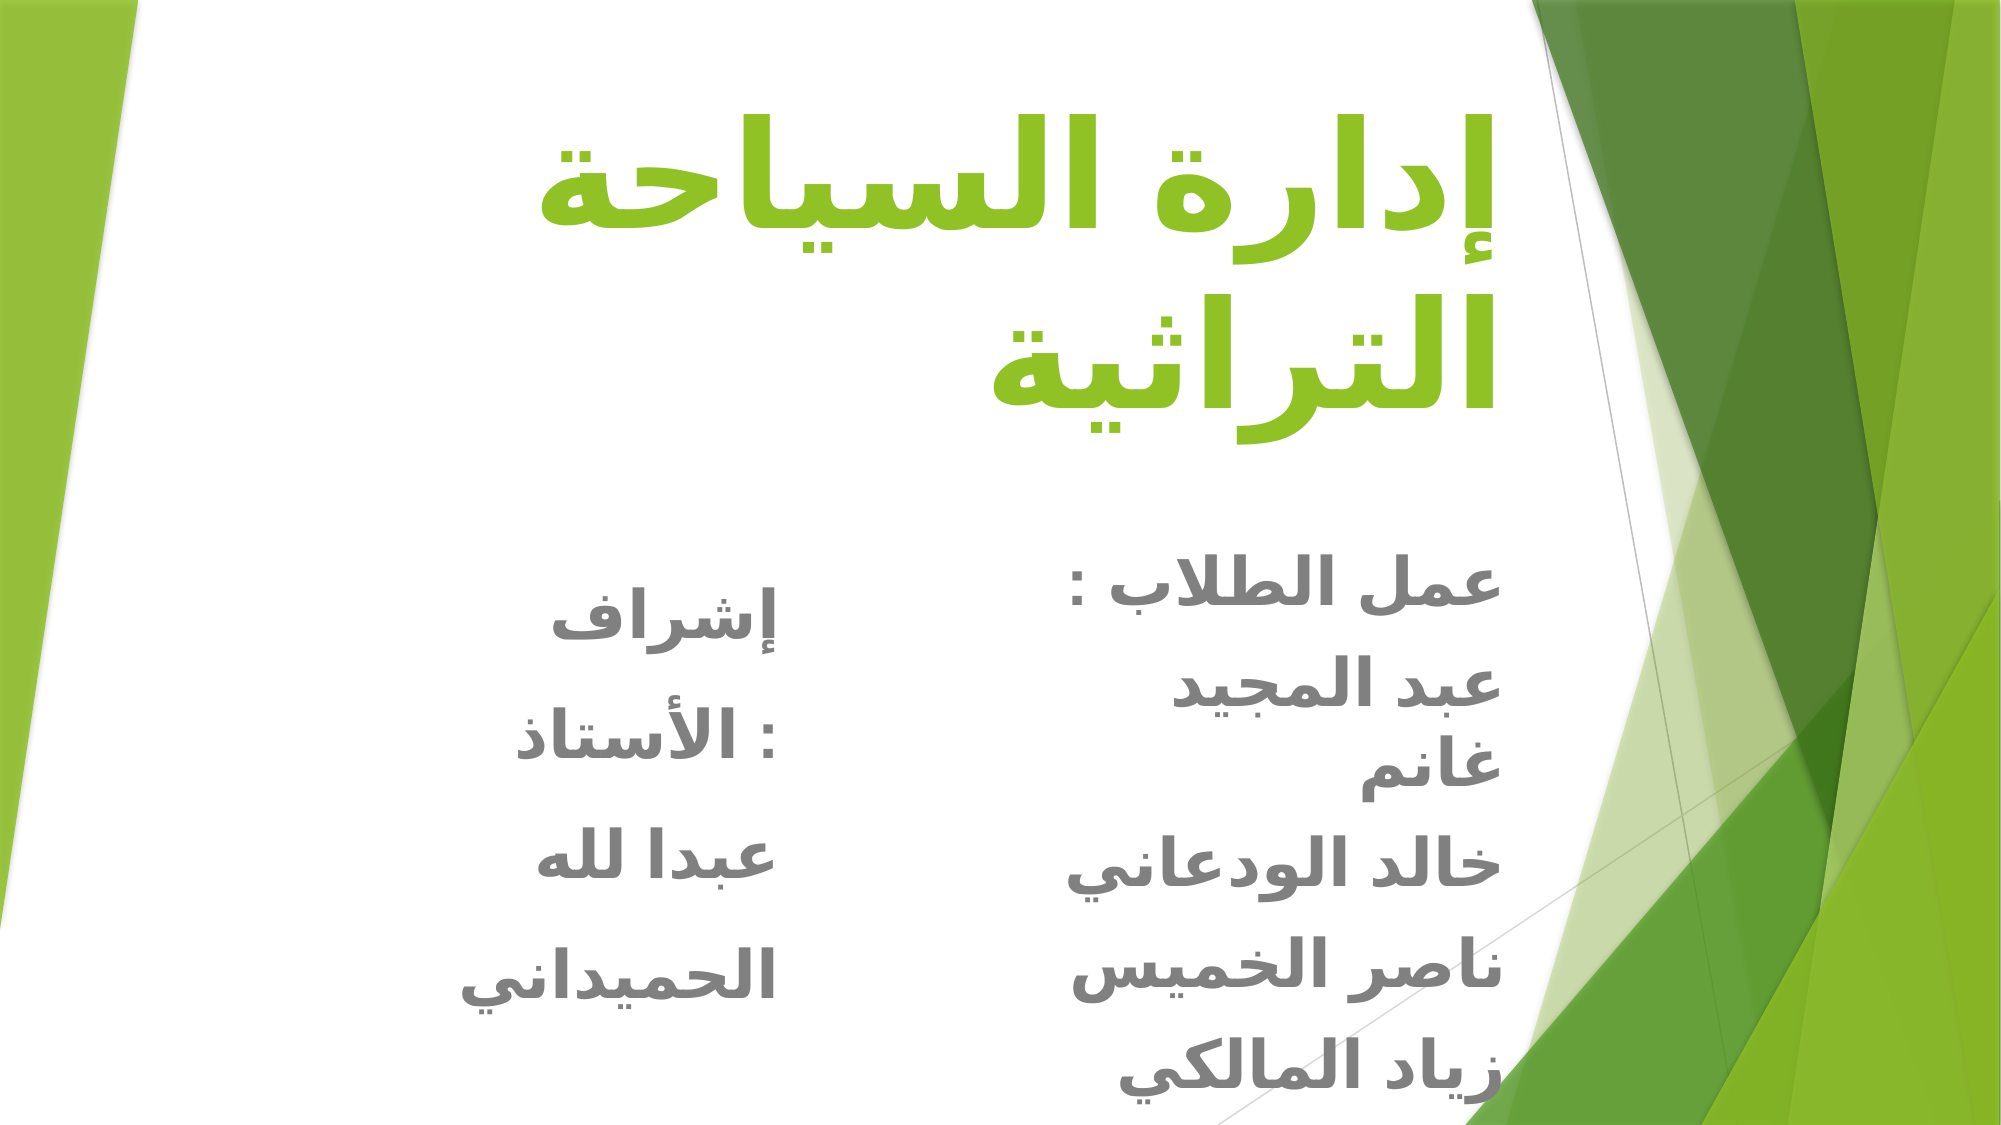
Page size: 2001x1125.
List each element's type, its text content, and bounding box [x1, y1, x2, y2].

subtitle عمل الطلاب : عبد المجيد غانم خالد الودعاني ناصر الخميس زياد المالكي [1045, 531, 1522, 1055]
text_box إشراف الأستاذ : عبدا لله الحميداني [347, 524, 795, 1020]
title إدارة السياحة التراثية [247, 175, 1522, 446]
